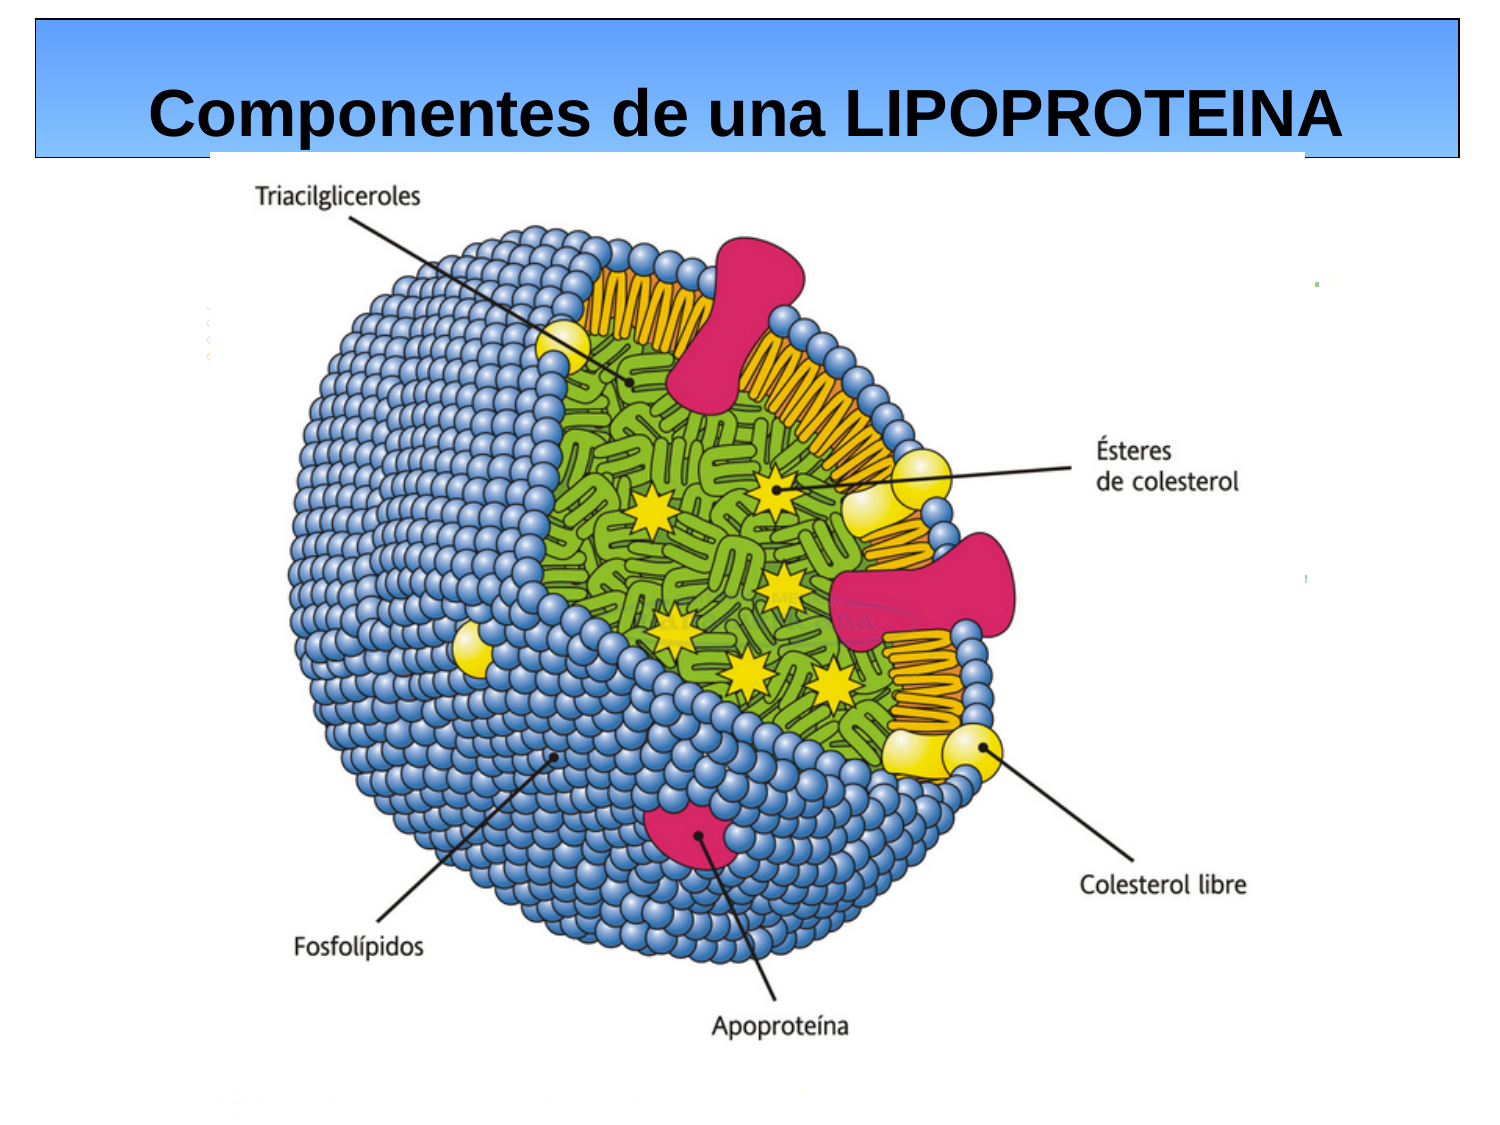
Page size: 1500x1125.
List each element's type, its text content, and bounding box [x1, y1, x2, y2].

text_box Componentes de una LIPOPROTEINA [35, 18, 1459, 158]
picture [210, 152, 1305, 1089]
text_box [206, 204, 1341, 1118]
